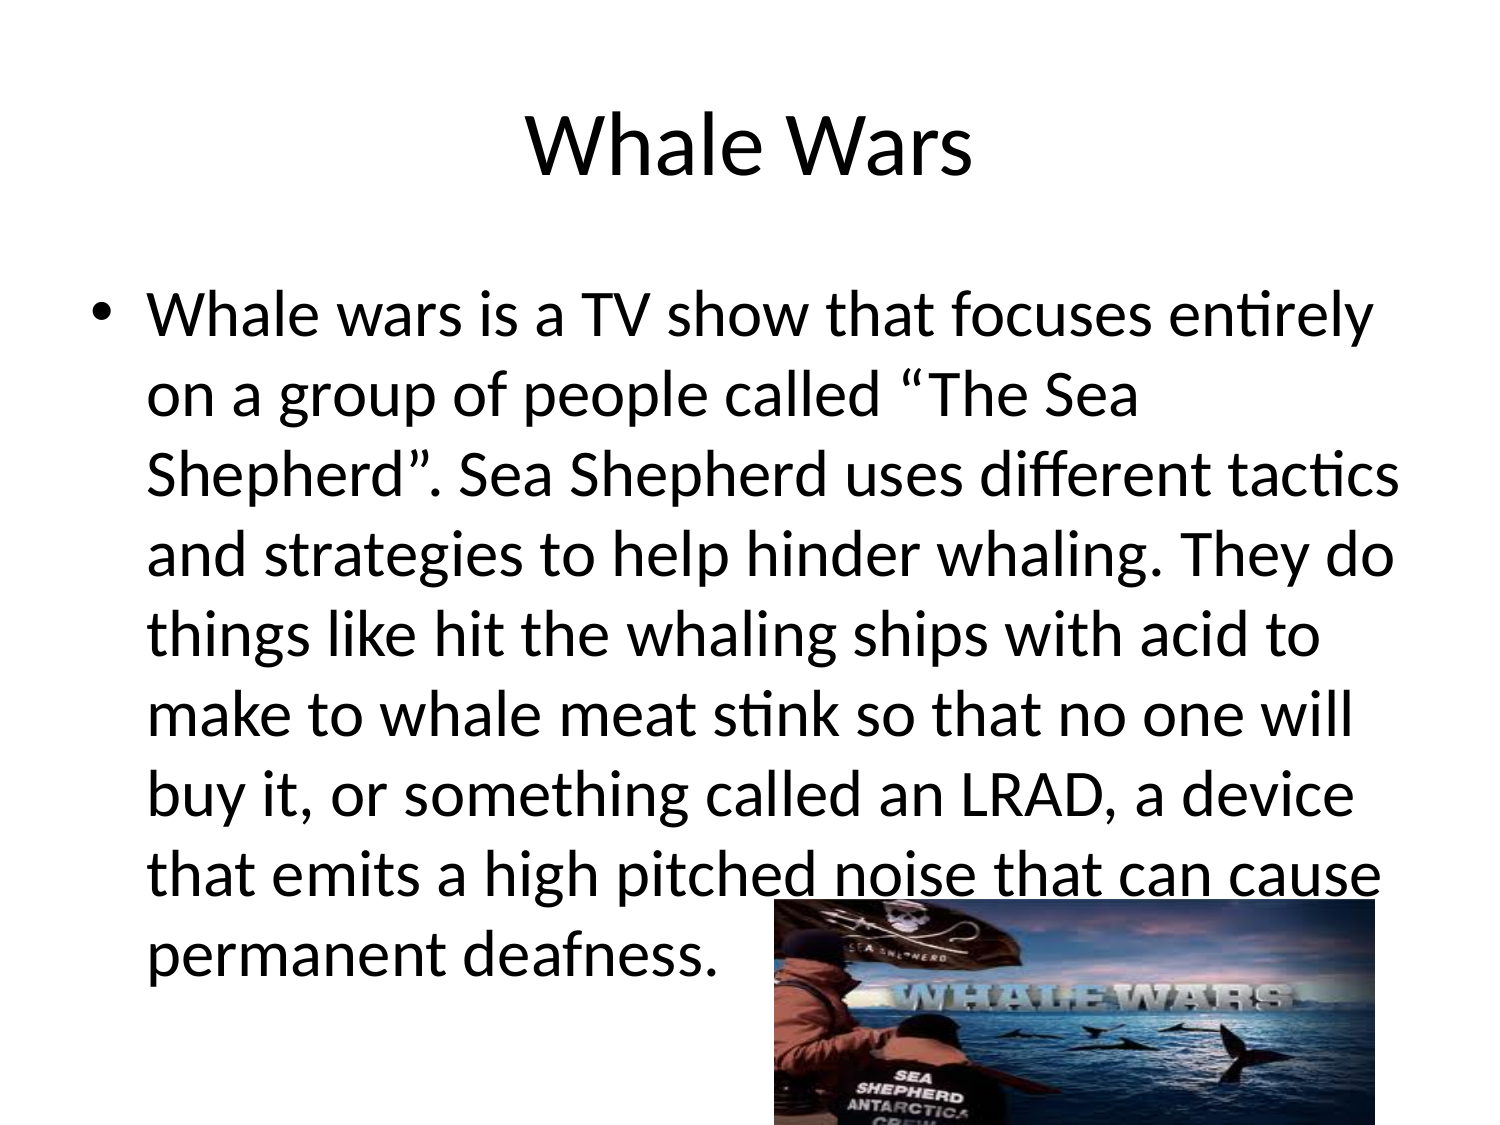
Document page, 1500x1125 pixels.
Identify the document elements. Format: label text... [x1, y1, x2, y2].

list Whale wars is a TV show that focuses entirely on a group of people called “The Sea Shepherd”. Sea Shepherd uses different tactics and strategies to help hinder whaling. They do things like hit the whaling ships with acid to make to whale meat stink so that no one will buy it, or something called an LRAD, a device that emits a high pitched noise that can cause permanent deafness. [75, 262, 1425, 1005]
picture [774, 899, 1376, 1125]
title Whale Wars [75, 45, 1425, 233]
